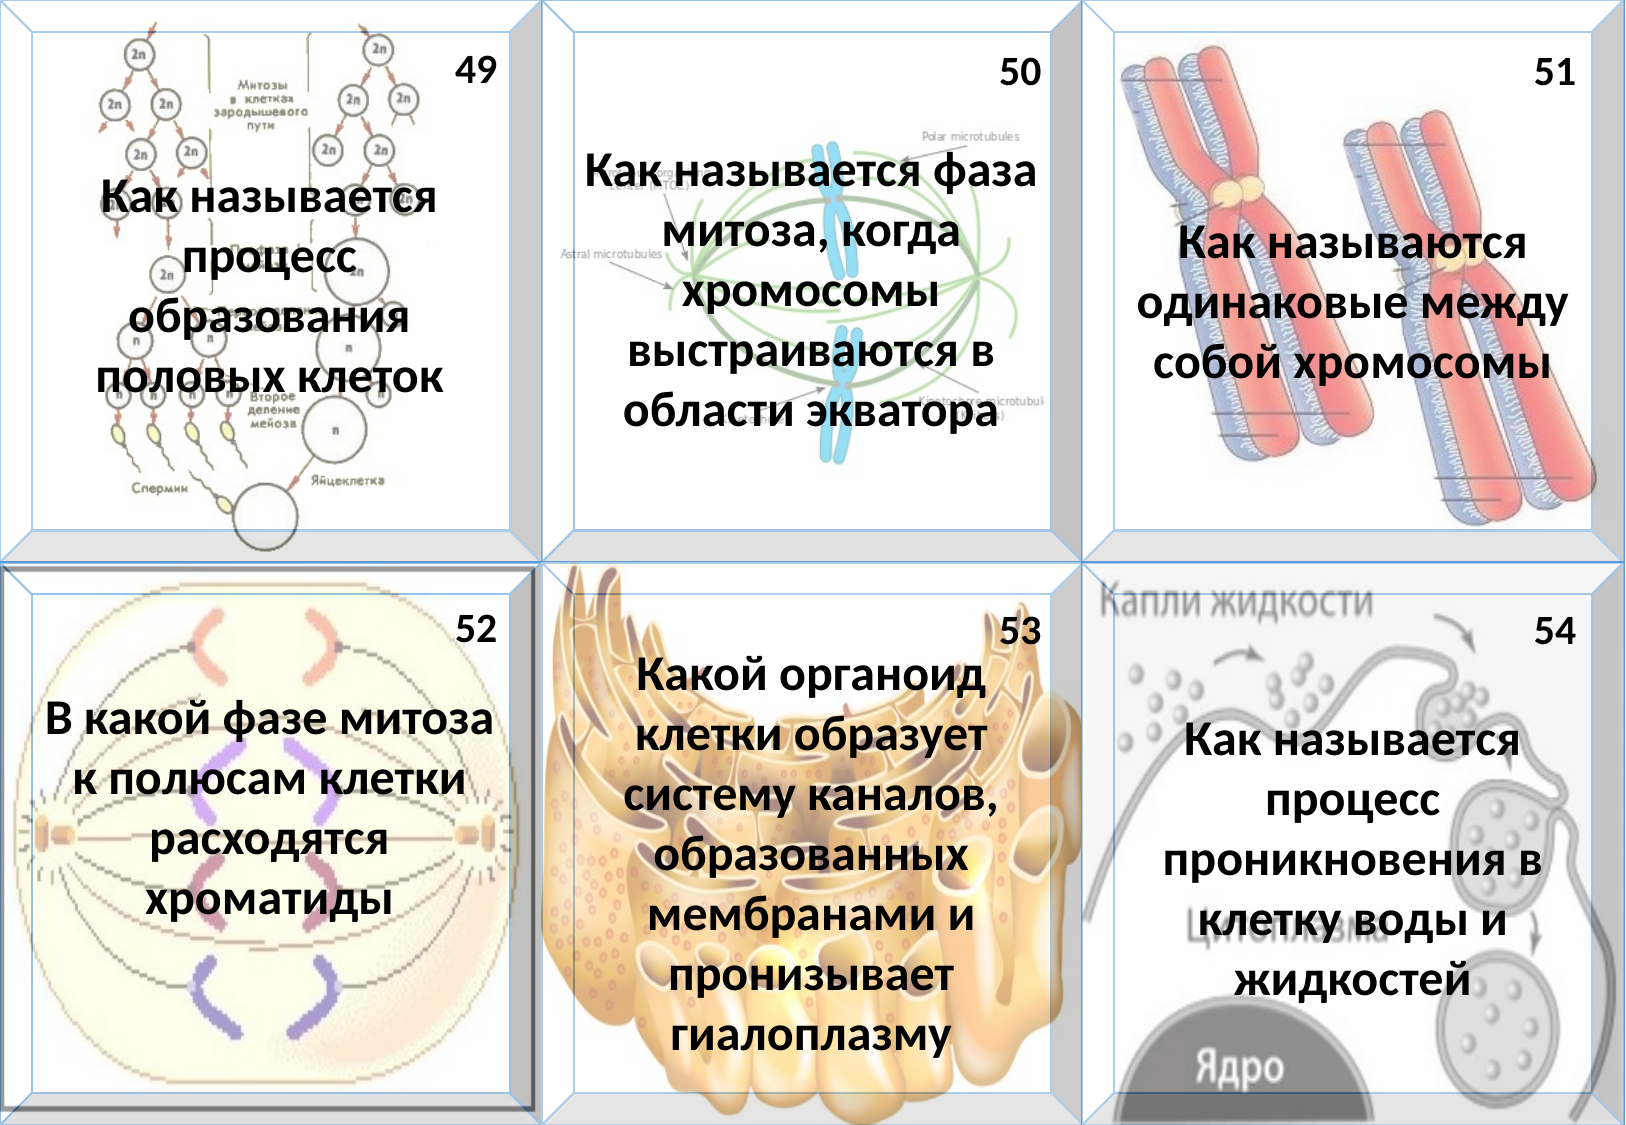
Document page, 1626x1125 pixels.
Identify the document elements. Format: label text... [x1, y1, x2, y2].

text_box Как называется процесс образования половых клеток [25, 155, 514, 411]
text_box [0, 0, 541, 561]
text_box 54 [1517, 593, 1593, 661]
text_box [0, 562, 540, 1125]
text_box [540, 561, 1081, 1125]
text_box 52 [439, 591, 514, 658]
text_box 53 [983, 593, 1058, 661]
text_box Какой органоид клетки образует систему каналов, образованных мембранами и пронизывает гиалоплазму [567, 633, 1056, 1069]
text_box 49 [439, 31, 514, 99]
text_box [1081, 0, 1625, 561]
text_box 50 [983, 34, 1058, 102]
text_box В какой фазе митоза к полюсам клетки расходятся хроматиды [25, 677, 514, 933]
text_box Как называется фаза митоза, когда хромосомы выстраиваются в области экватора [567, 129, 1056, 444]
text_box Как называется процесс проникновения в клетку воды и жидкостей [1108, 698, 1597, 1013]
text_box [1081, 562, 1625, 1125]
text_box [541, 0, 1081, 561]
text_box Как называются одинаковые между собой хромосомы [1108, 201, 1597, 396]
text_box 51 [1517, 34, 1593, 102]
